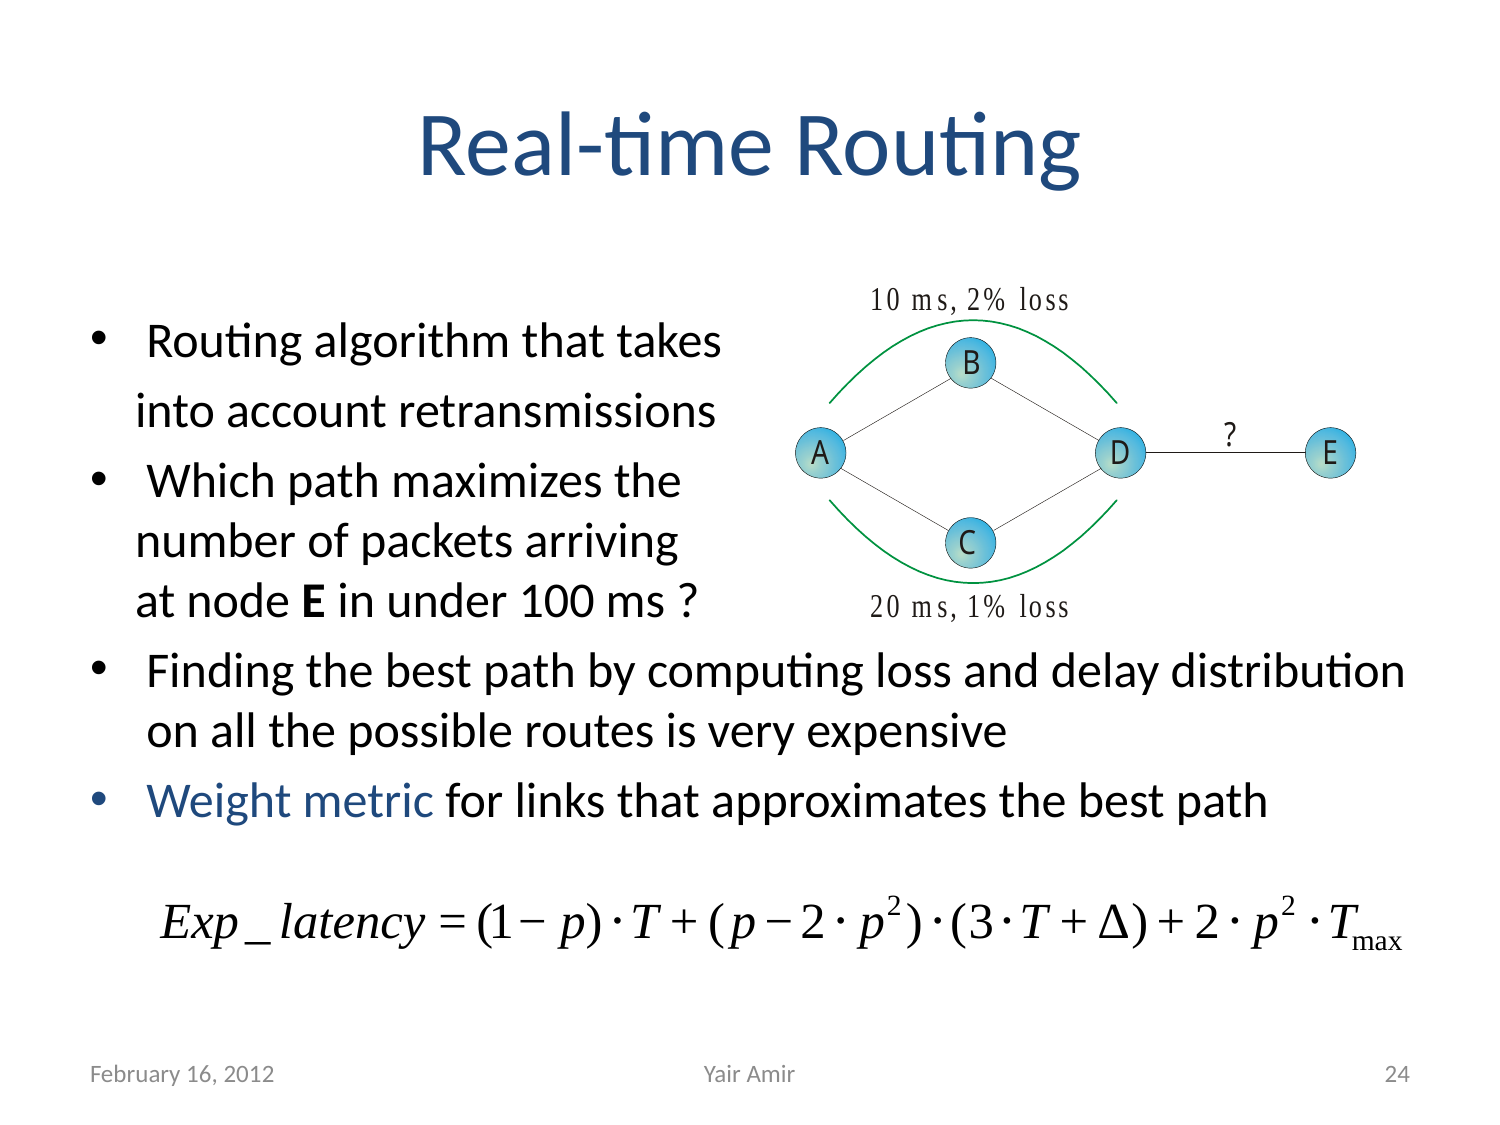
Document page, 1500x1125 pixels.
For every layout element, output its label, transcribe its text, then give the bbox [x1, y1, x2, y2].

slide_number 24 [1074, 1042, 1425, 1103]
footer Yair Amir [512, 1042, 988, 1103]
title Real-time Routing [75, 45, 1425, 233]
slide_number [75, 1042, 425, 1103]
list Routing algorithm that takes into account retransmissions Which path maximizes the number of packets arriving at node E in under 100 ms ? Finding the best path by computing loss and delay distribution on all the possible routes is very expensive Weight metric for links that approximates the best path [75, 300, 1425, 1043]
picture [778, 274, 1372, 632]
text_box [149, 887, 1409, 956]
